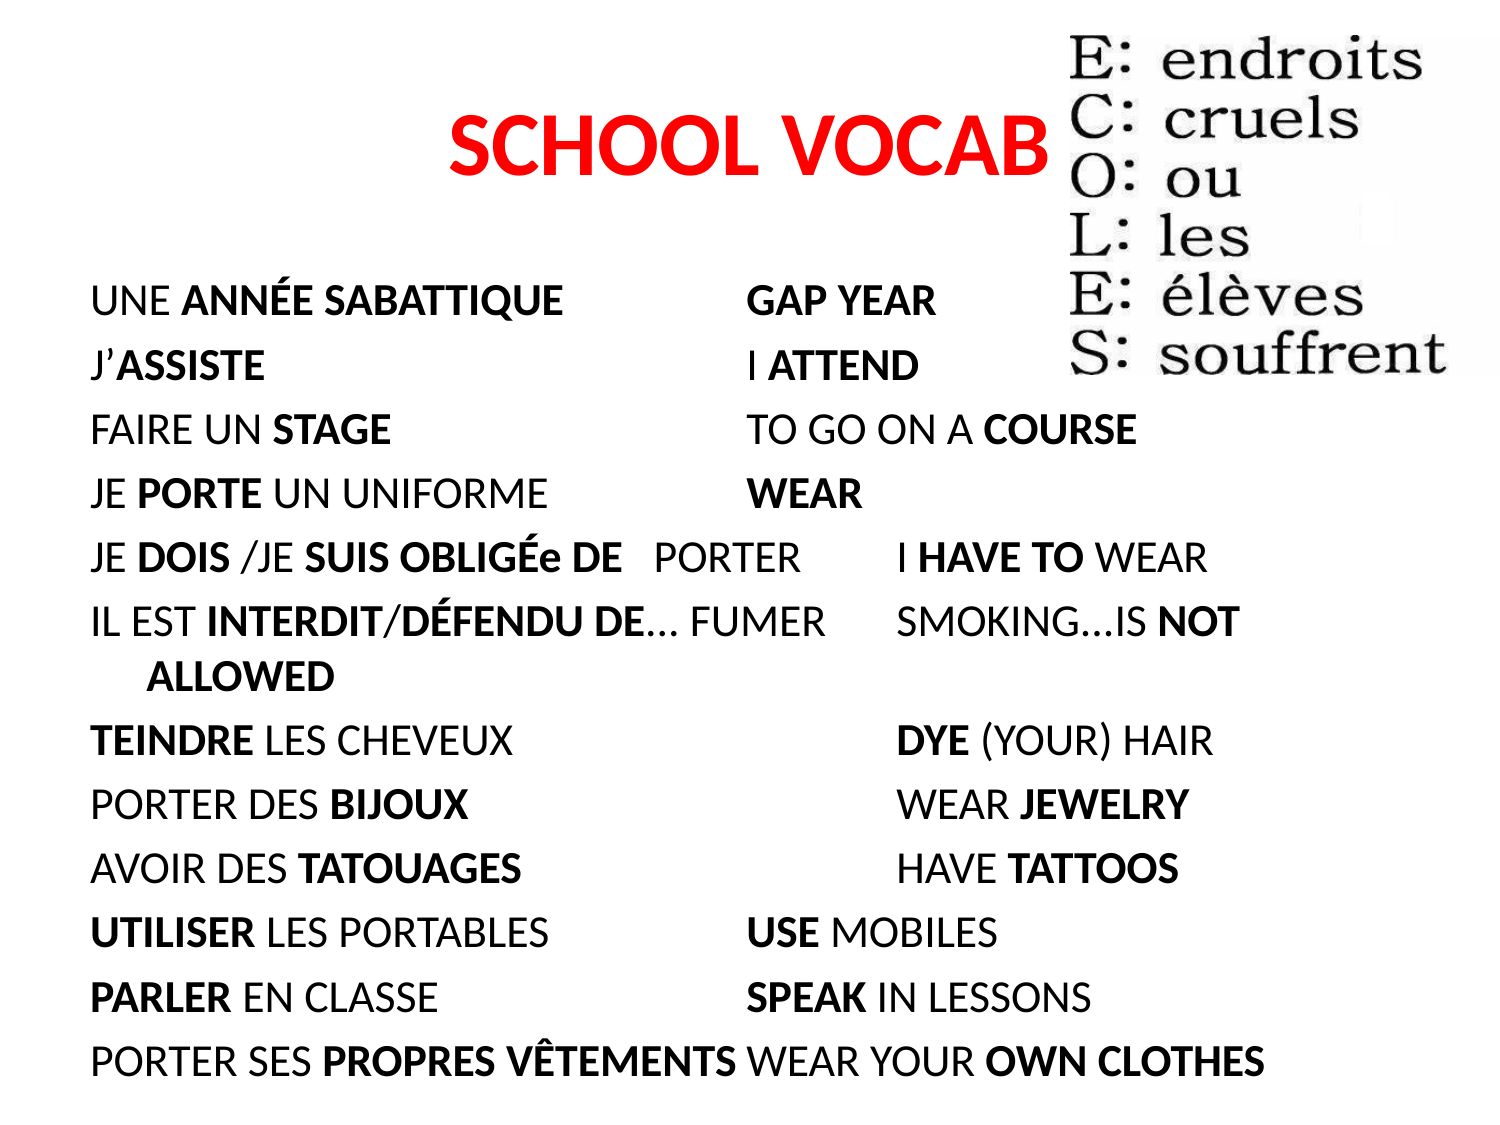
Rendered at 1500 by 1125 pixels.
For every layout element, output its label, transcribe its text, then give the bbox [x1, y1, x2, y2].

list UNE ANNÉE SABATTIQUE GAP YEAR J’ASSISTE I ATTEND FAIRE UN STAGE TO GO ON A COURSE JE PORTE UN UNIFORME WEAR JE DOIS /JE SUIS OBLIGÉe DE PORTER I HAVE TO WEAR IL EST INTERDIT/DÉFENDU DE... FUMER SMOKING...IS NOT ALLOWED TEINDRE LES CHEVEUX DYE (YOUR) HAIR PORTER DES BIJOUX WEAR JEWELRY AVOIR DES TATOUAGES HAVE TATTOOS UTILISER LES PORTABLES USE MOBILES PARLER EN CLASSE SPEAK IN LESSONS PORTER SES PROPRES VÊTEMENTS WEAR YOUR OWN CLOTHES [75, 262, 1425, 1005]
picture [1069, 34, 1500, 376]
title SCHOOL VOCAB [75, 45, 1064, 233]
